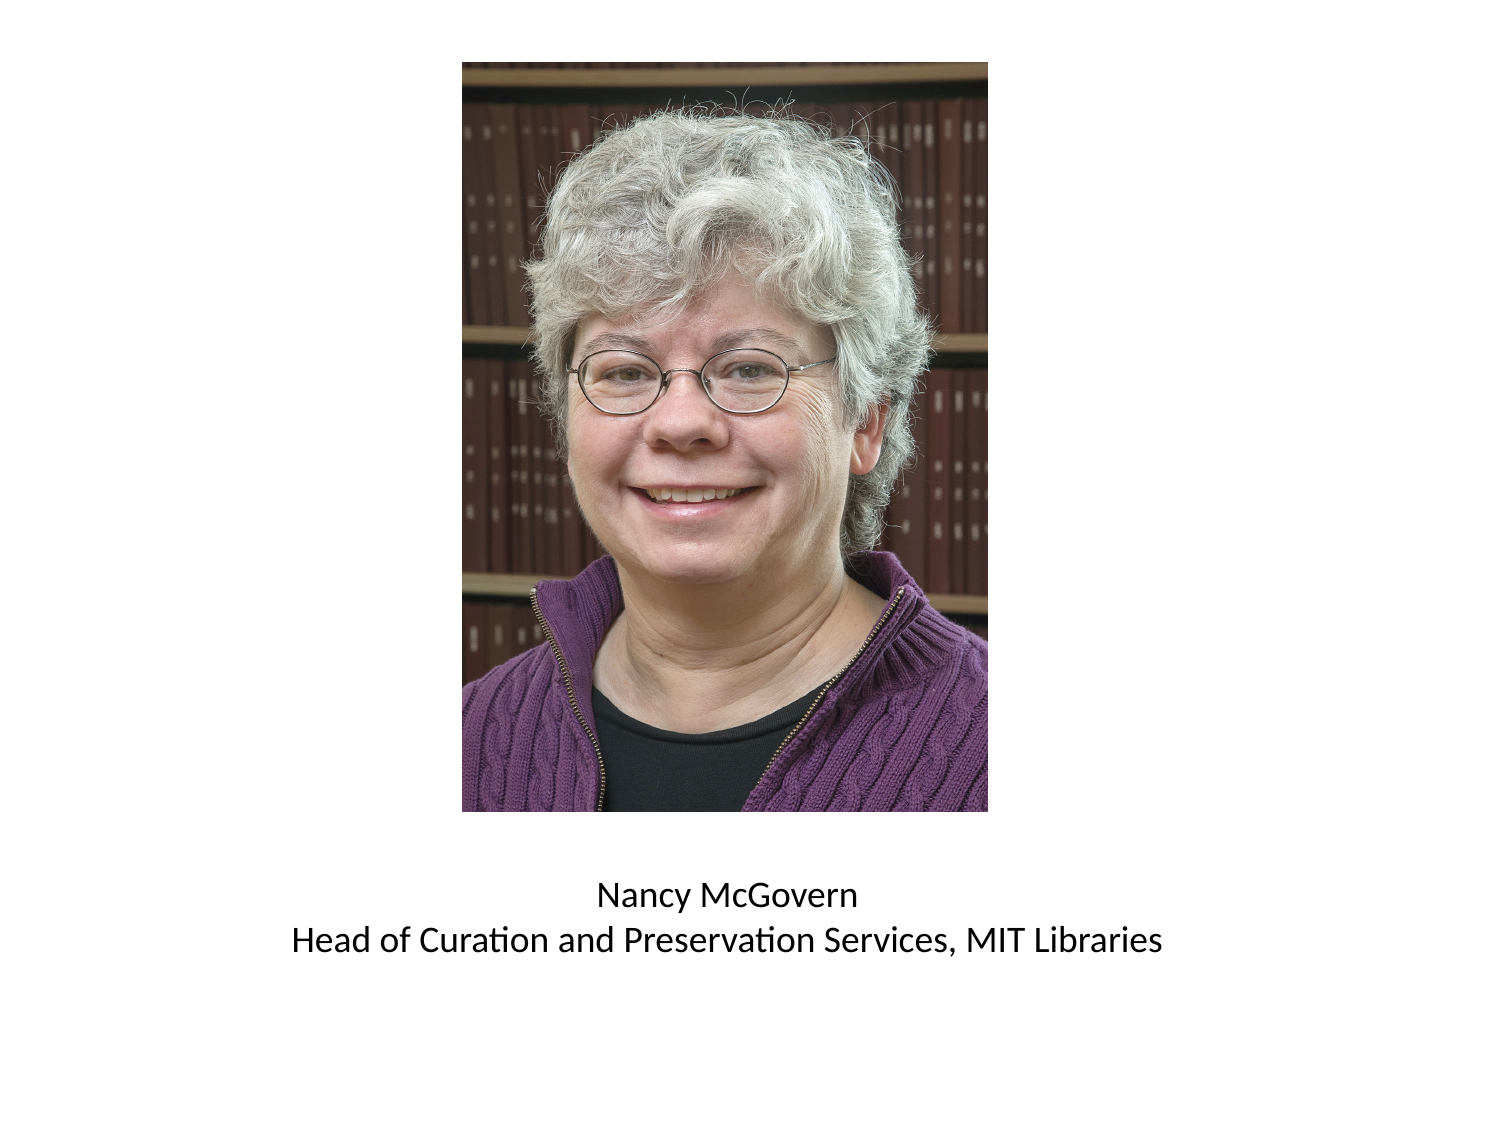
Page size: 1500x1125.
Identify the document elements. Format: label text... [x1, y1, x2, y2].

picture [462, 62, 988, 812]
text_box Nancy McGovern Head of Curation and Preservation Services, MIT Libraries [112, 862, 1344, 968]
